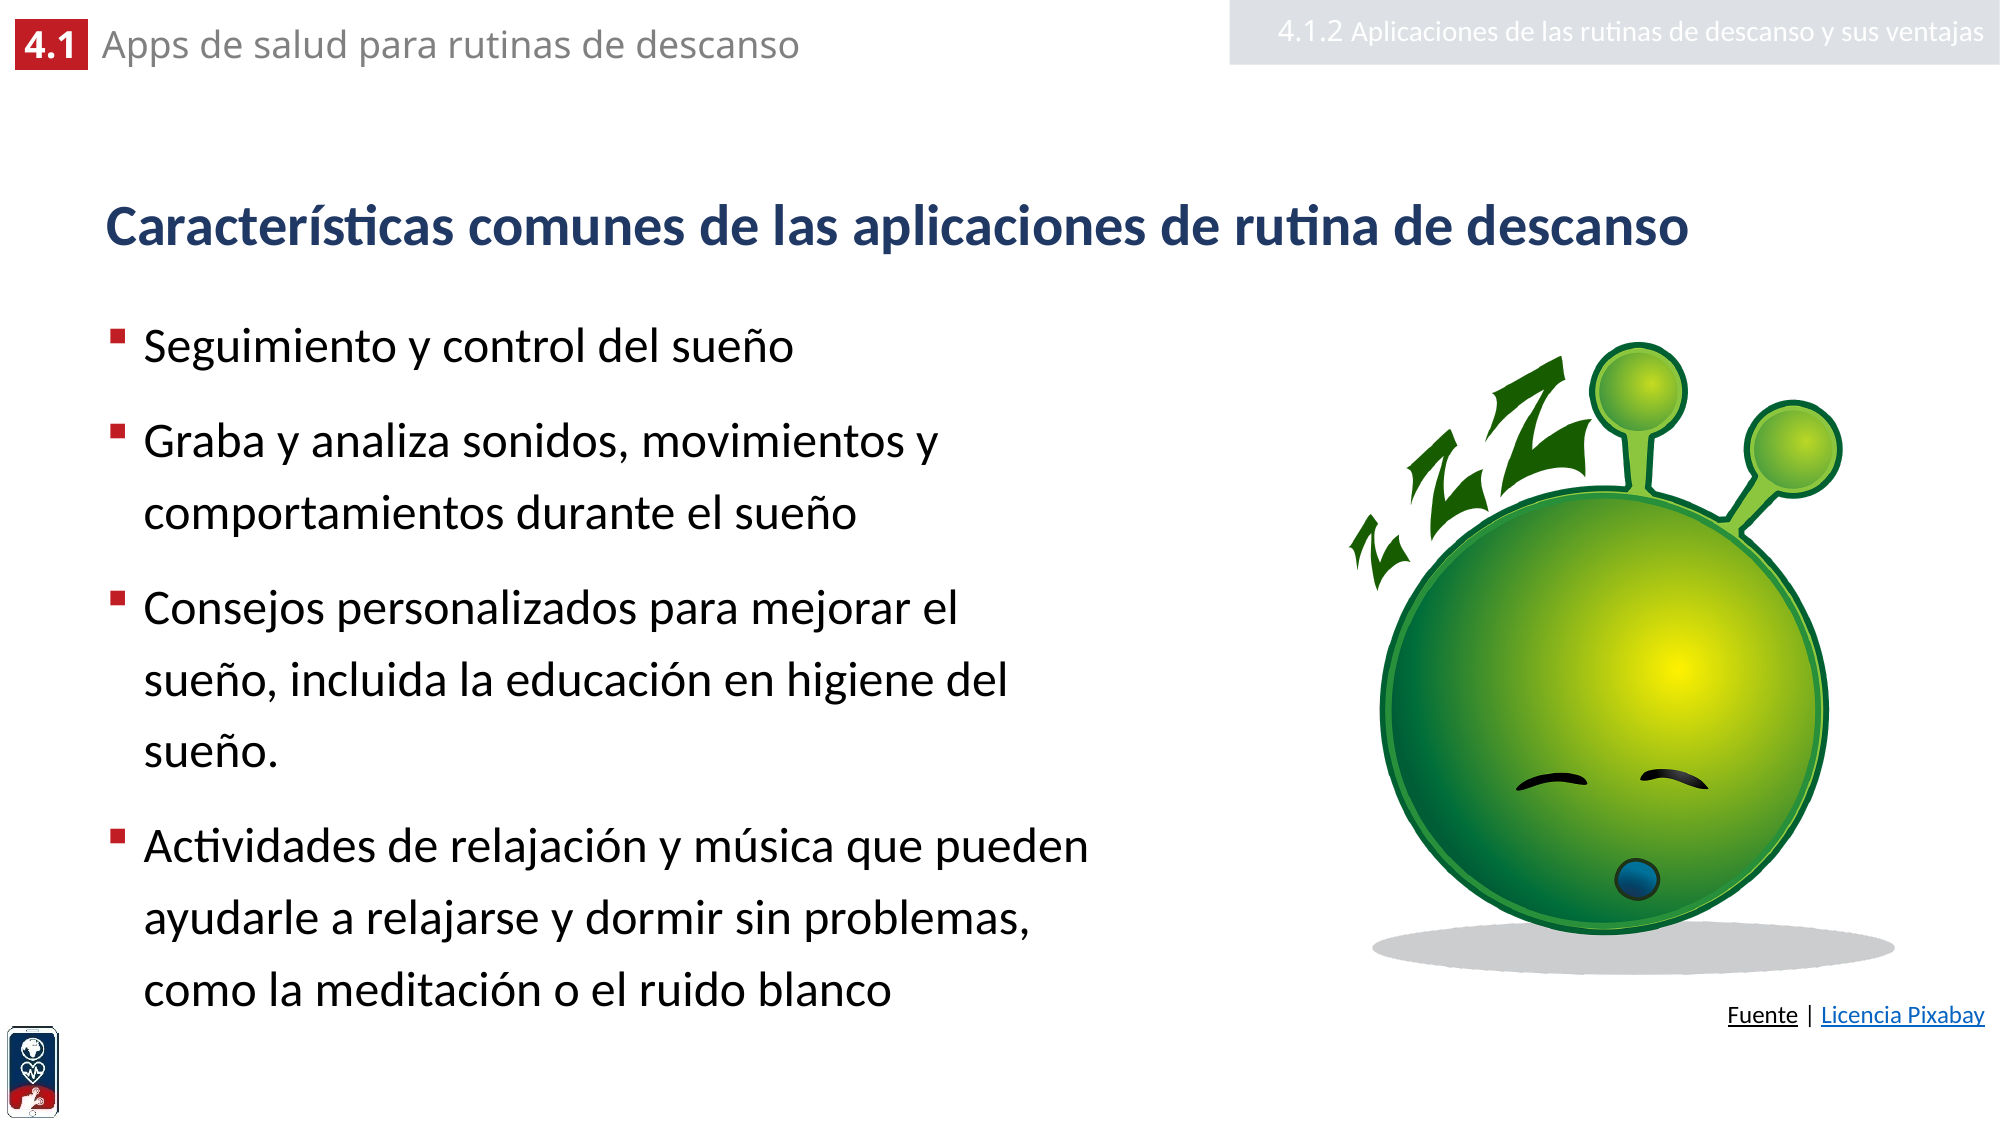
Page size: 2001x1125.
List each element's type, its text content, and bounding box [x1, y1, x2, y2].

text_box Fuente | Licencia Pixabay [1604, 991, 2000, 1036]
list Seguimiento y control del sueño Graba y analiza sonidos, movimientos y comportamientos durante el sueño Consejos personalizados para mejorar el sueño, incluida la educación en higiene del sueño. Actividades de relajación y música que pueden ayudarle a relajarse y dormir sin problemas, como la meditación o el ruido blanco [91, 293, 1118, 1083]
title Características comunes de las aplicaciones de rutina de descanso [91, 177, 1906, 277]
text_box 4.1.2 Aplicaciones de las rutinas de descanso y sus ventajas [1229, 0, 2000, 65]
picture [1330, 329, 1909, 986]
picture [7, 1026, 59, 1118]
